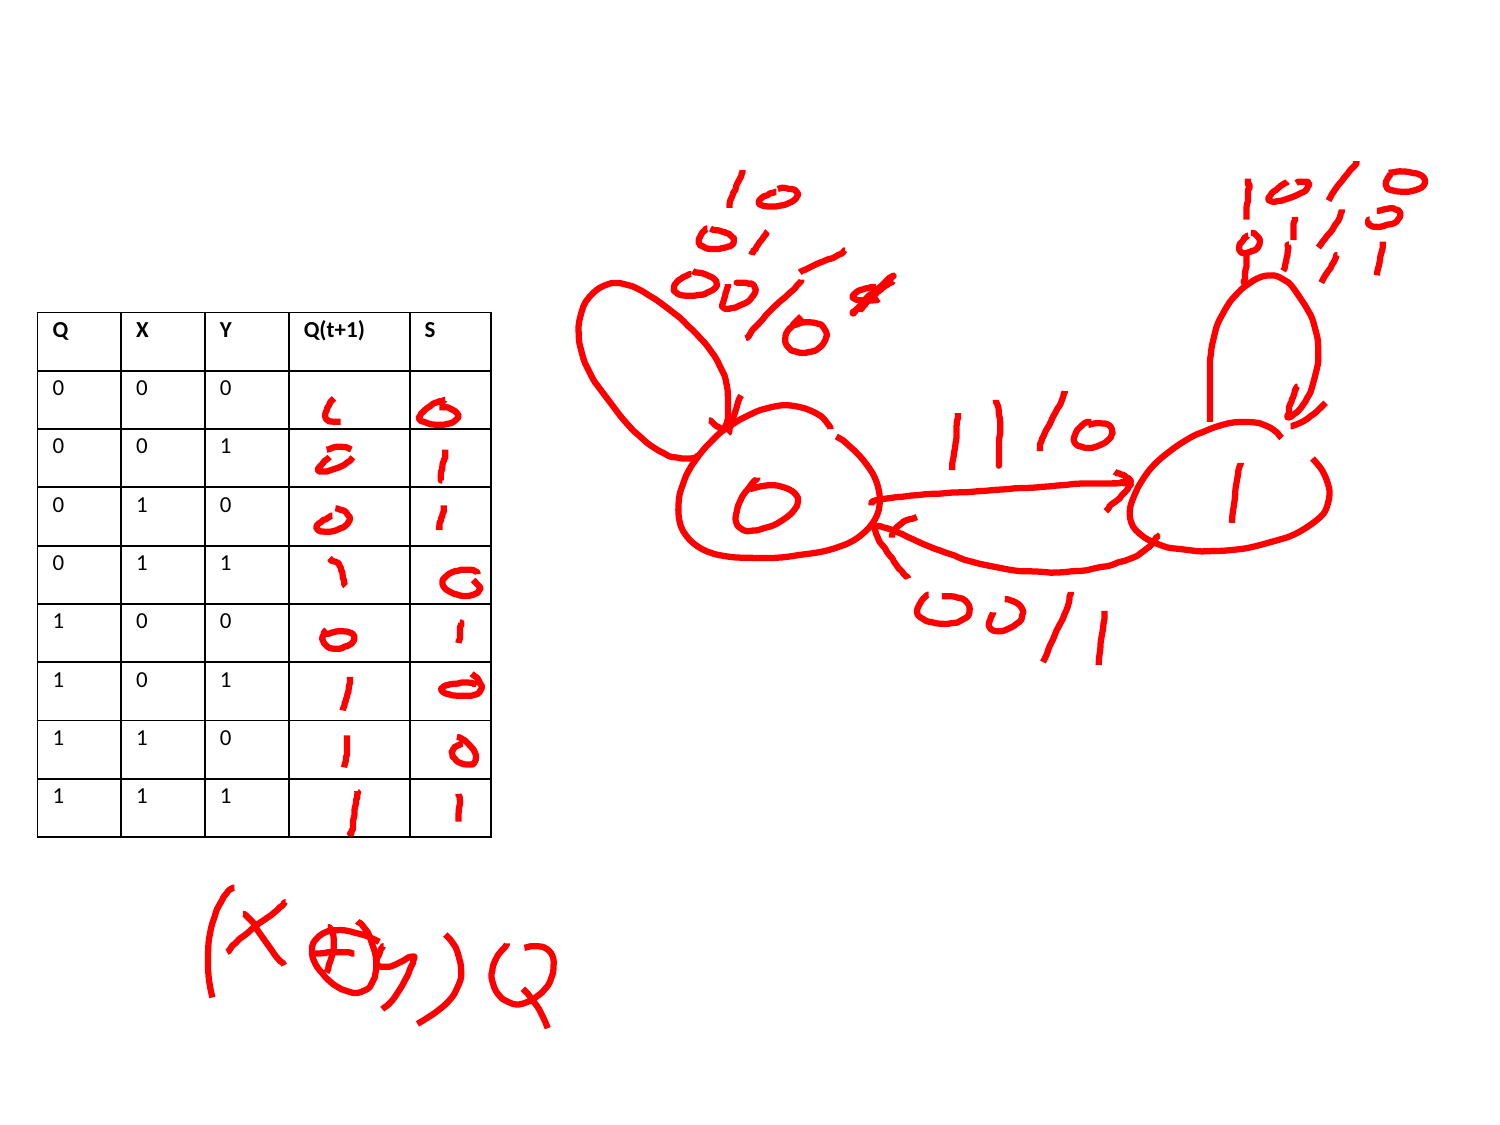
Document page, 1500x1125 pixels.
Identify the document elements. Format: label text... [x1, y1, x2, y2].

table_header Q [38, 313, 120, 370]
table_cell 0 [122, 605, 202, 661]
table_cell 0 [38, 372, 120, 428]
table_cell 0 [38, 547, 120, 603]
table_cell 1 [38, 721, 120, 778]
table_cell 1 [122, 488, 202, 545]
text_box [207, 160, 1426, 1029]
table_cell 0 [122, 430, 202, 486]
table_cell 0 [122, 663, 202, 720]
table_cell 0 [38, 488, 120, 545]
table_cell 0 [38, 430, 120, 486]
table_cell 1 [122, 547, 202, 603]
table_header X [122, 313, 202, 370]
table_cell 1 [38, 605, 120, 661]
table_cell 1 [38, 780, 120, 836]
table_cell 0 [122, 372, 202, 428]
table_cell 1 [38, 663, 120, 720]
table_cell 1 [122, 780, 202, 836]
table_cell 1 [122, 721, 202, 778]
